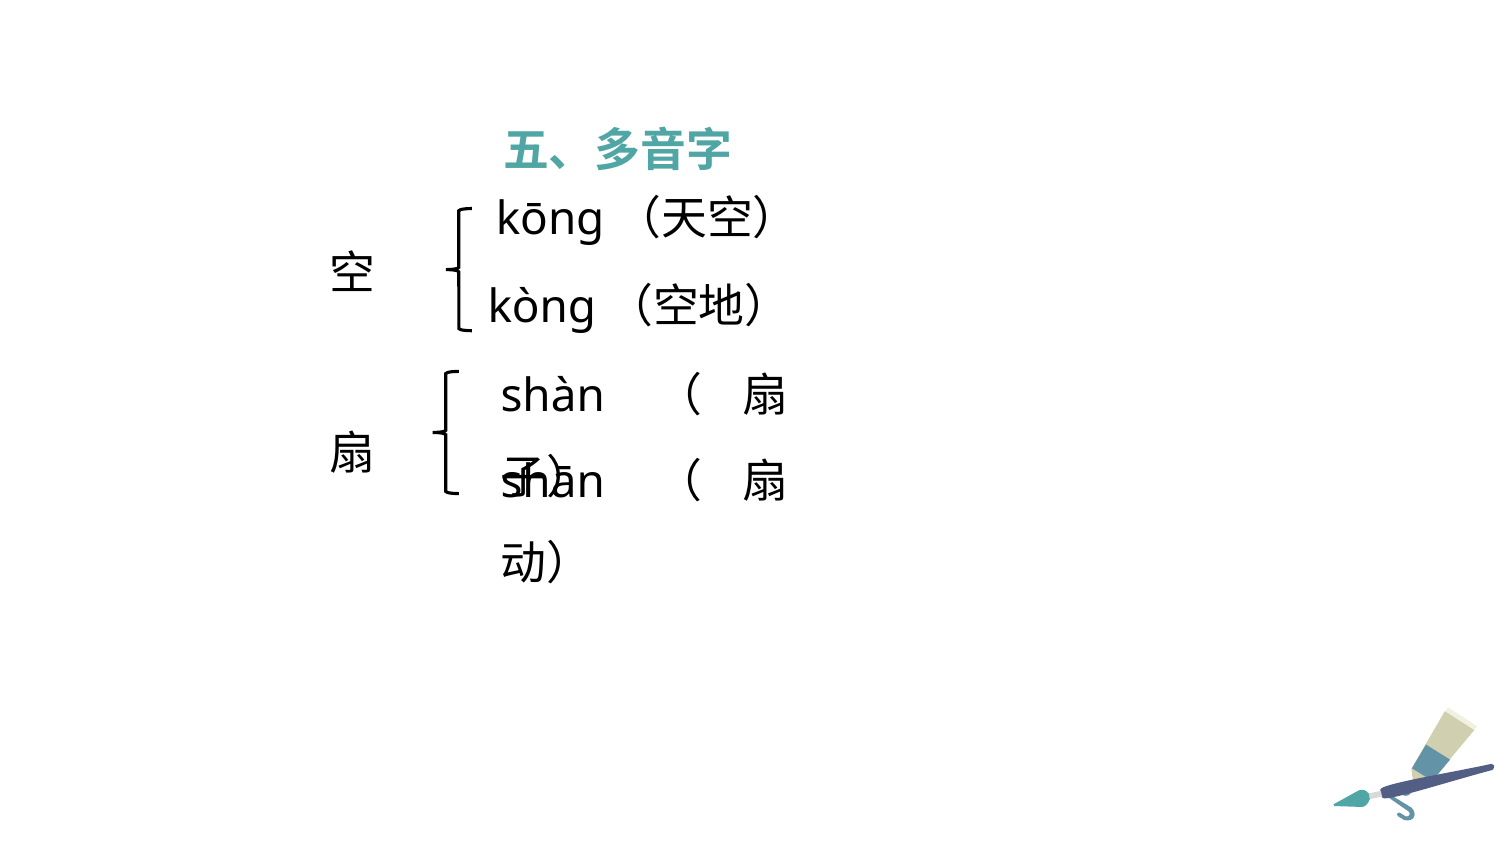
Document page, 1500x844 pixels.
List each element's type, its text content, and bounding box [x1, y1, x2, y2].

text_box 五、多音字 [488, 85, 1222, 513]
text_box [445, 207, 472, 332]
text_box shān（扇动） [485, 416, 803, 514]
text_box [1358, 708, 1481, 844]
text_box [432, 370, 459, 495]
text_box 扇 [314, 388, 396, 486]
text_box 空 [314, 208, 380, 306]
text_box kòng（空地） [472, 269, 806, 340]
text_box shàn（扇子） [485, 330, 803, 416]
text_box kōng（天空） [481, 181, 824, 252]
